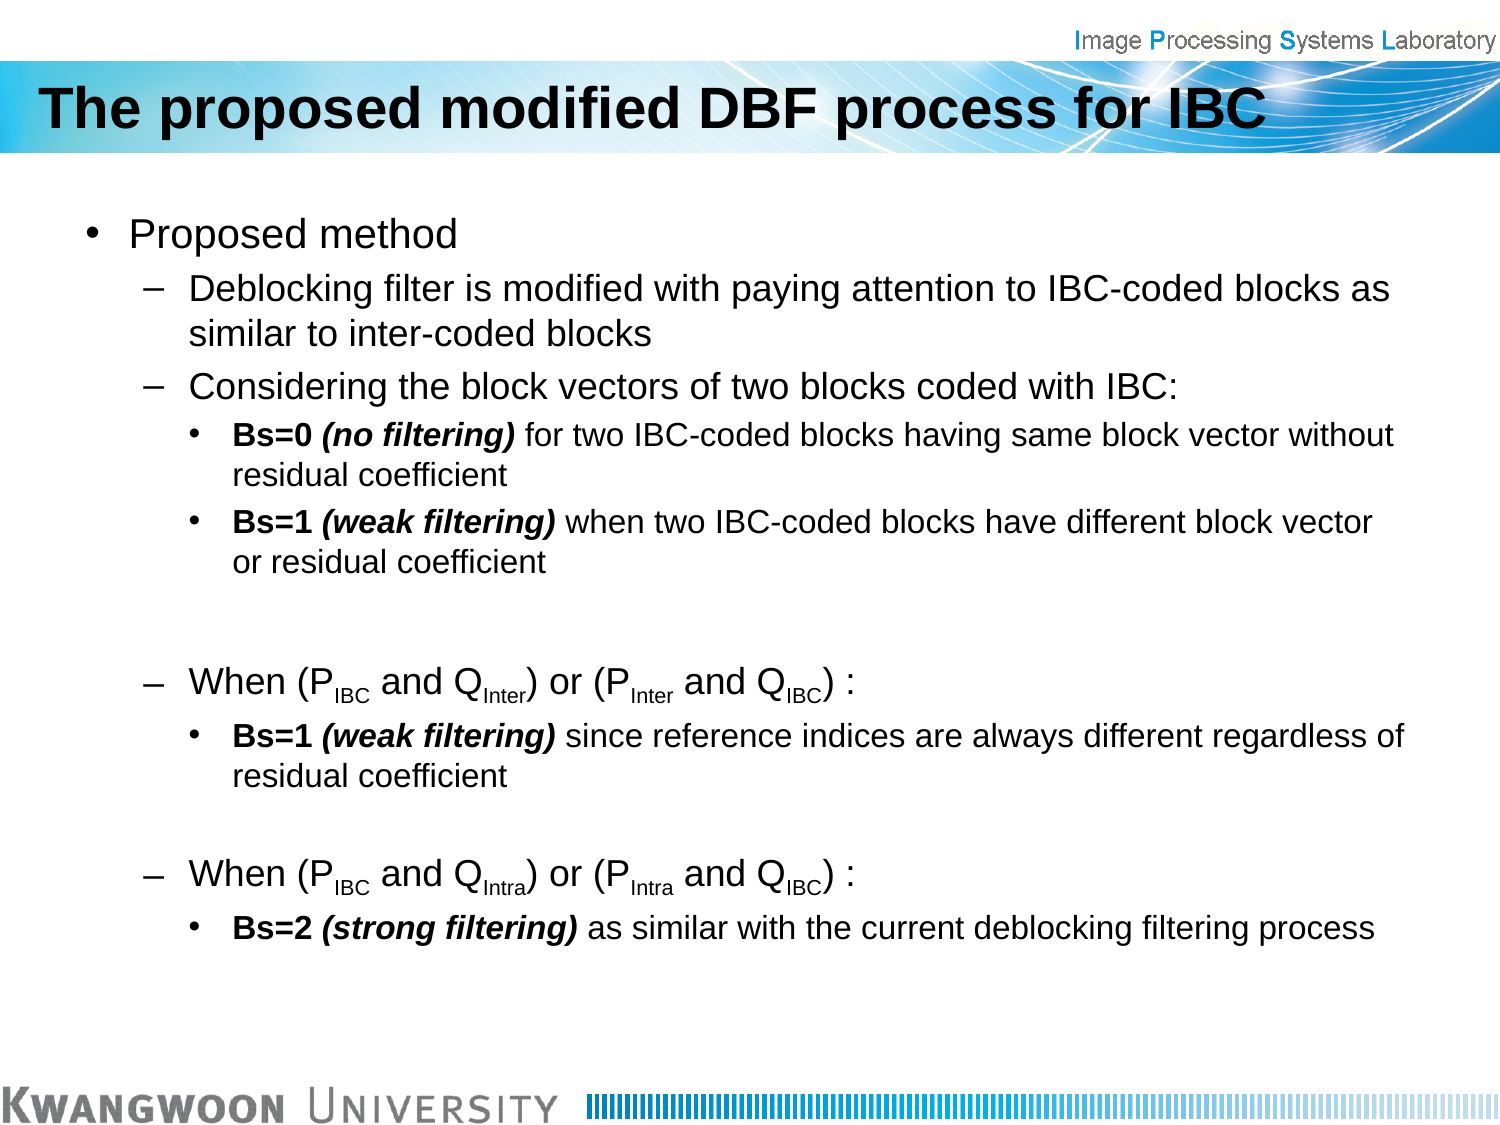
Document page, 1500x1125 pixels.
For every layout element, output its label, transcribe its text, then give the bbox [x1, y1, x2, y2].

title The proposed modified DBF process for IBC [23, 58, 1500, 153]
picture [0, 0, 1500, 1125]
list Proposed method Deblocking filter is modified with paying attention to IBC-coded blocks as similar to inter-coded blocks Considering the block vectors of two blocks coded with IBC: Bs=0 (no filtering) for two IBC-coded blocks having same block vector without residual coefficient Bs=1 (weak filtering) when two IBC-coded blocks have different block vector or residual coefficient When (PIBC and QInter) or (PInter and QIBC) : Bs=1 (weak filtering) since reference indices are always different regardless of residual coefficient When (PIBC and QIntra) or (PIntra and QIBC) : Bs=2 (strong filtering) as similar with the current deblocking filtering process [70, 198, 1426, 1020]
